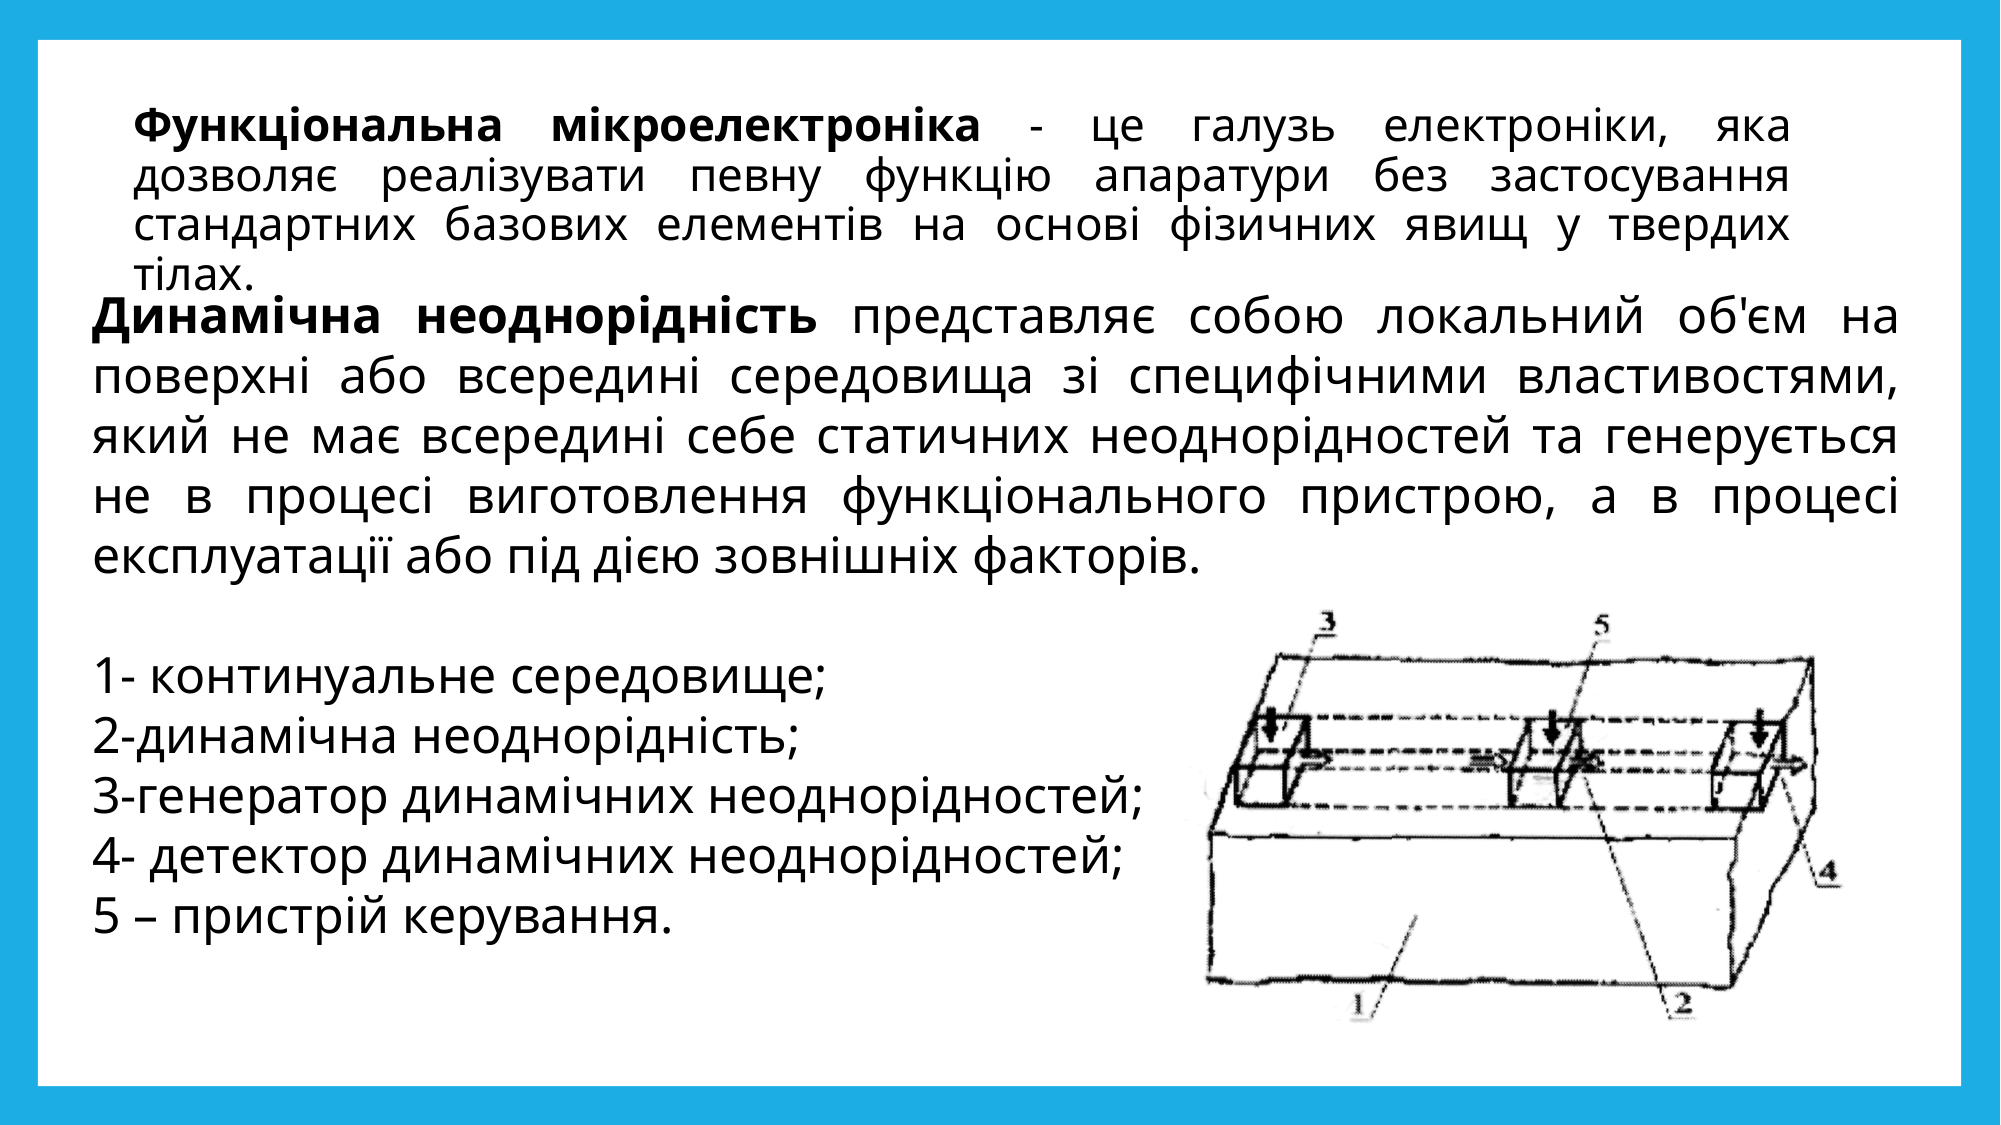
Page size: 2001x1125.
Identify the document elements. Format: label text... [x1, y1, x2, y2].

text_box Динамічна неоднорідність представляє собою локальний об'єм на поверхні або всередині середовища зі специфічними властивостями, який не має всередині себе статичних неоднорідностей та генерується не в процесі виготовлення функціонального пристрою, а в процесі експлуатації або під дією зовнішніх факторів. 1- континуальне середовище; 2-динамічна неоднорідність; 3-генератор динамічних неоднорідностей; 4- детектор динамічних неоднорідностей; 5 – пристрій керування. [77, 276, 1916, 1002]
picture [1180, 593, 1862, 1028]
list Функціональна мікроелектроніка - це галузь електроніки, яка дозволяє реалізувати певну функцію апаратури без застосування стандартних базових елементів на основі фізичних явищ у твердих тілах. [110, 94, 1808, 276]
